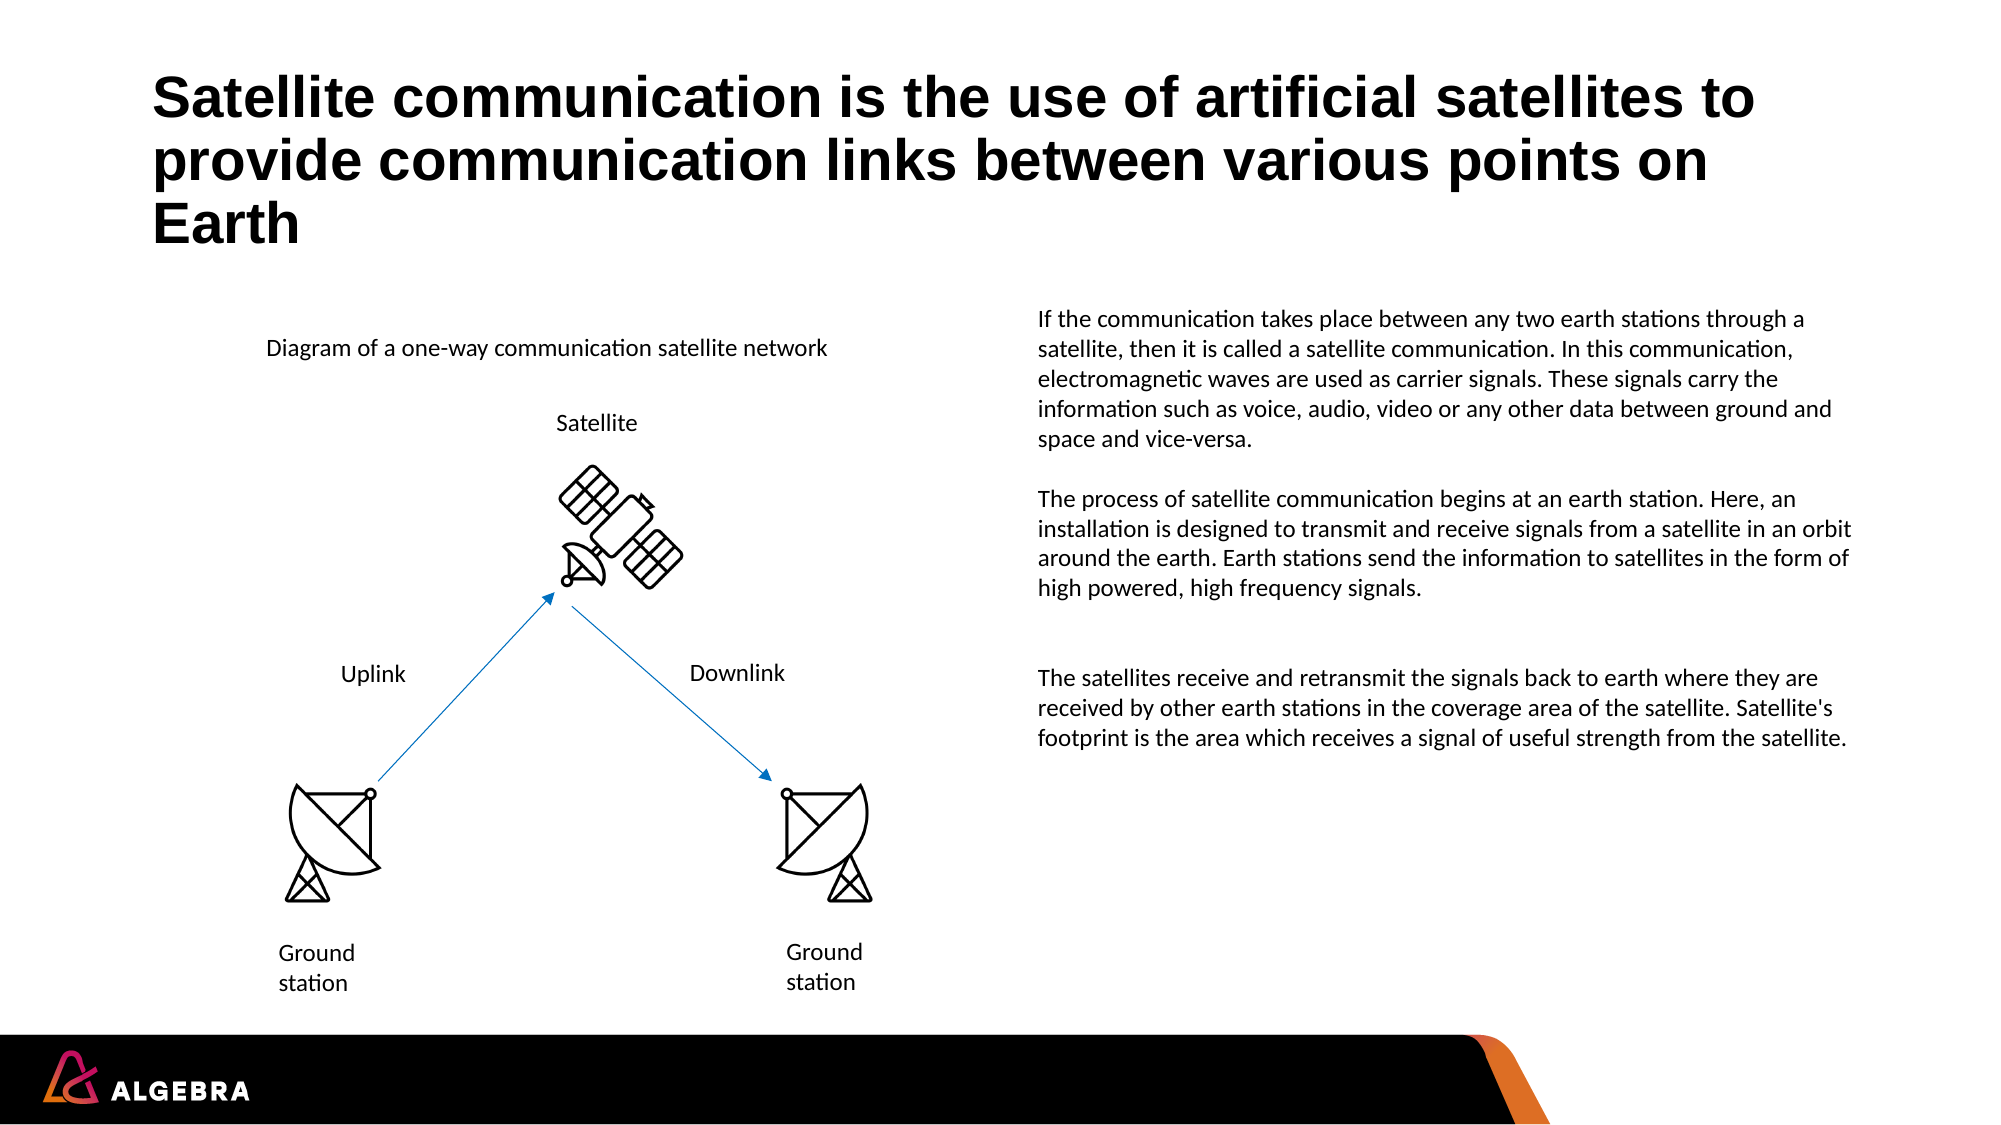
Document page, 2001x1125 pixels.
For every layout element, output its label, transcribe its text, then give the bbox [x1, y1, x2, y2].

text_box Uplink [325, 649, 378, 699]
text_box If the communication takes place between any two earth stations through a satellite, then it is called a satellite communication. In this communication, electromagnetic waves are used as carrier signals. These signals carry the information such as voice, audio, video or any other data between ground and space and vice-versa. The process of satellite communication begins at an earth station. Here, an installation is designed to transmit and receive signals from a satellite in an orbit around the earth. Earth stations send the information to satellites in the form of high powered, high frequency signals. The satellites receive and retransmit the signals back to earth where they are received by other earth stations in the coverage area of the satellite. Satellite's footprint is the area which receives a signal of useful strength from the satellite. [1022, 294, 1901, 782]
text_box Ground station [263, 928, 408, 979]
text_box Satellite [541, 398, 686, 448]
text_box Downlink [772, 648, 819, 699]
picture [749, 767, 900, 918]
text_box Ground station [771, 927, 916, 978]
picture [0, 1034, 1733, 1125]
title Satellite communication is the use of artificial satellites to provide communication links between various points on Earth [137, 59, 1863, 278]
picture [541, 456, 692, 607]
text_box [378, 592, 555, 782]
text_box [571, 606, 772, 782]
text_box Diagram of a one-way communication satellite network [119, 323, 976, 374]
picture [257, 767, 408, 918]
